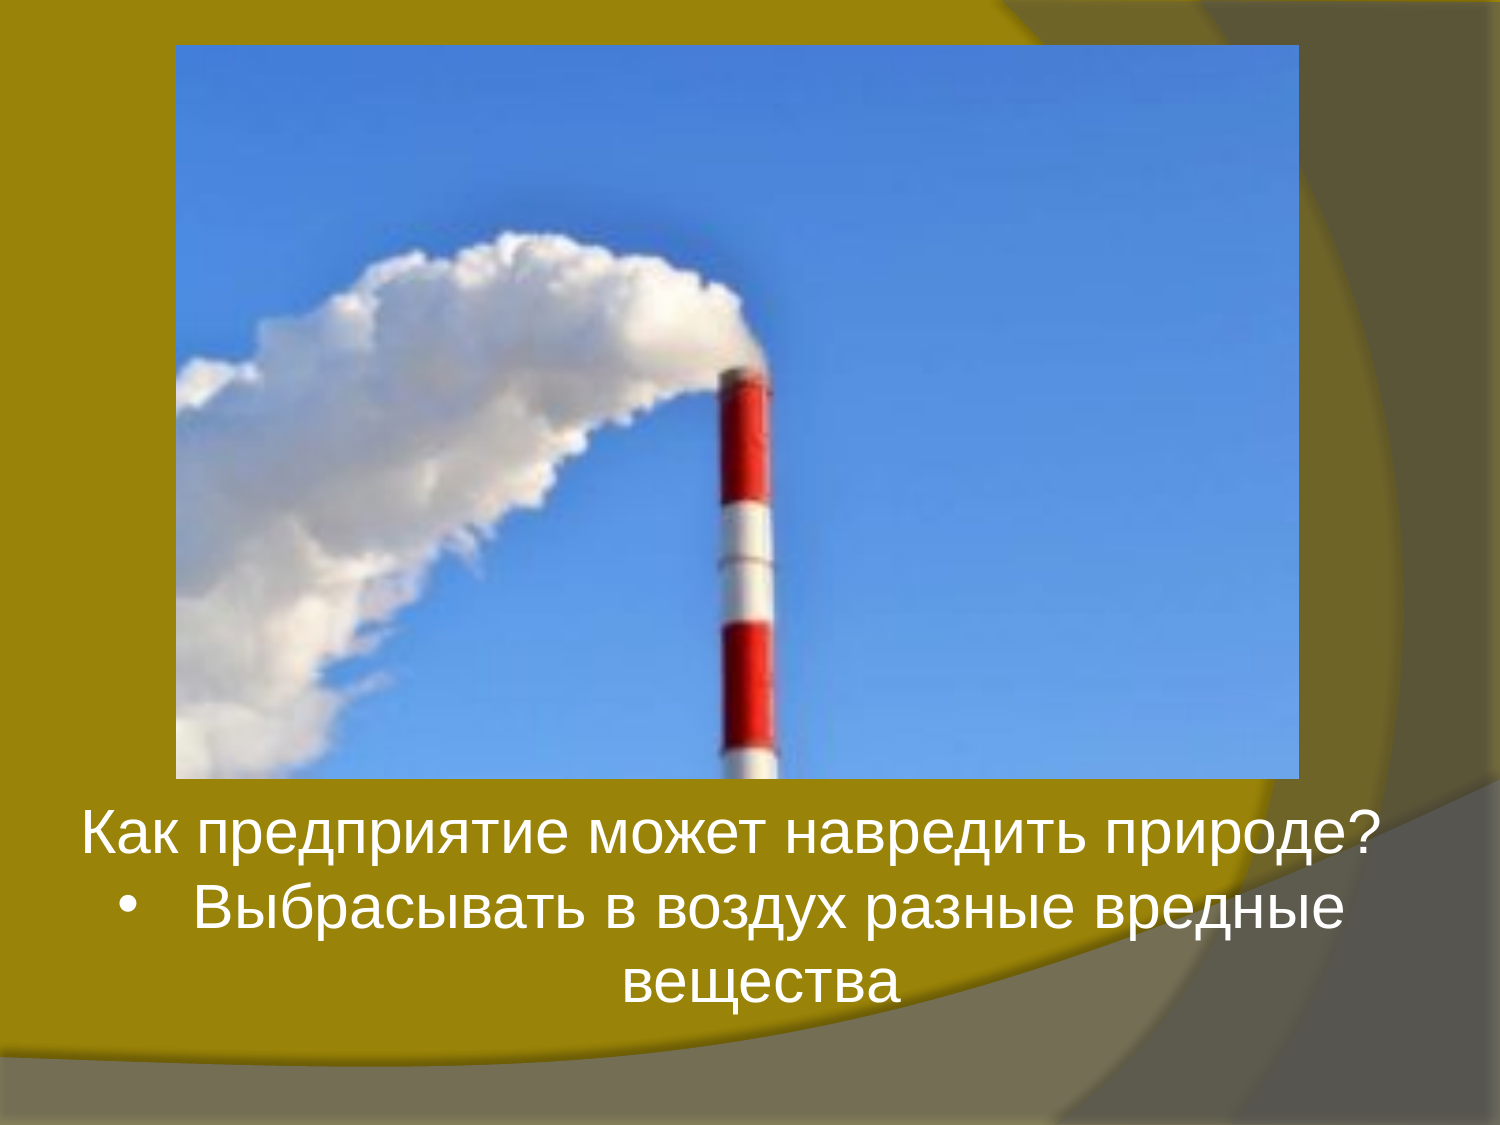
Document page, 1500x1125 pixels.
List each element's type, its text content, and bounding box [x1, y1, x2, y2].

picture [176, 45, 1299, 780]
text_box Как предприятие может навредить природе? Выбрасывать в воздух разные вредные вещества [32, 783, 1432, 1023]
